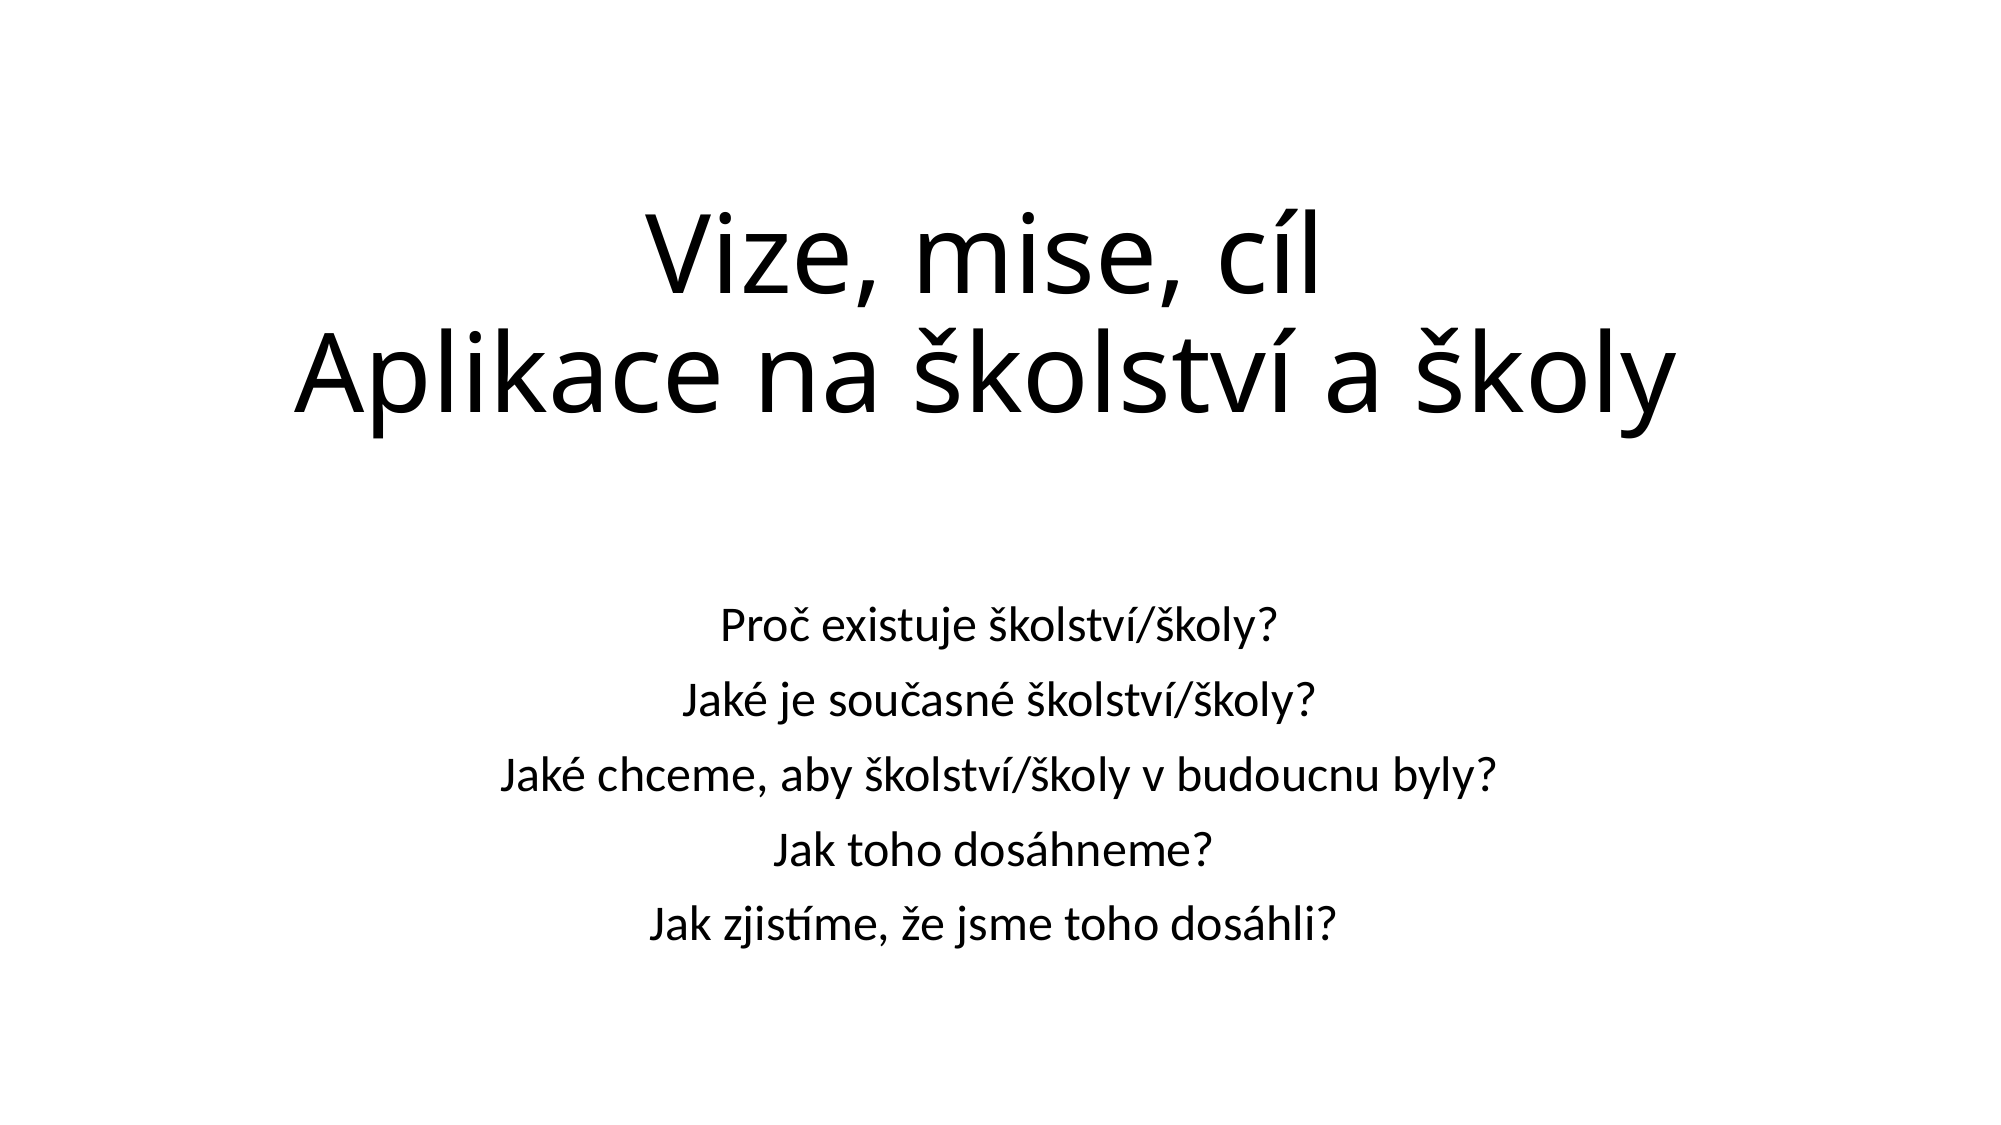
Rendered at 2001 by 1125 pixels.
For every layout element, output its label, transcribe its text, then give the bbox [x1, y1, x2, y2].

title Vize, mise, cíl Aplikace na školství a školy [249, 184, 1750, 576]
subtitle Proč existuje školství/školy? Jaké je současné školství/školy? Jaké chceme, aby školství/školy v budoucnu byly? Jak toho dosáhneme? Jak zjistíme, že jsme toho dosáhli? [437, 590, 1563, 990]
